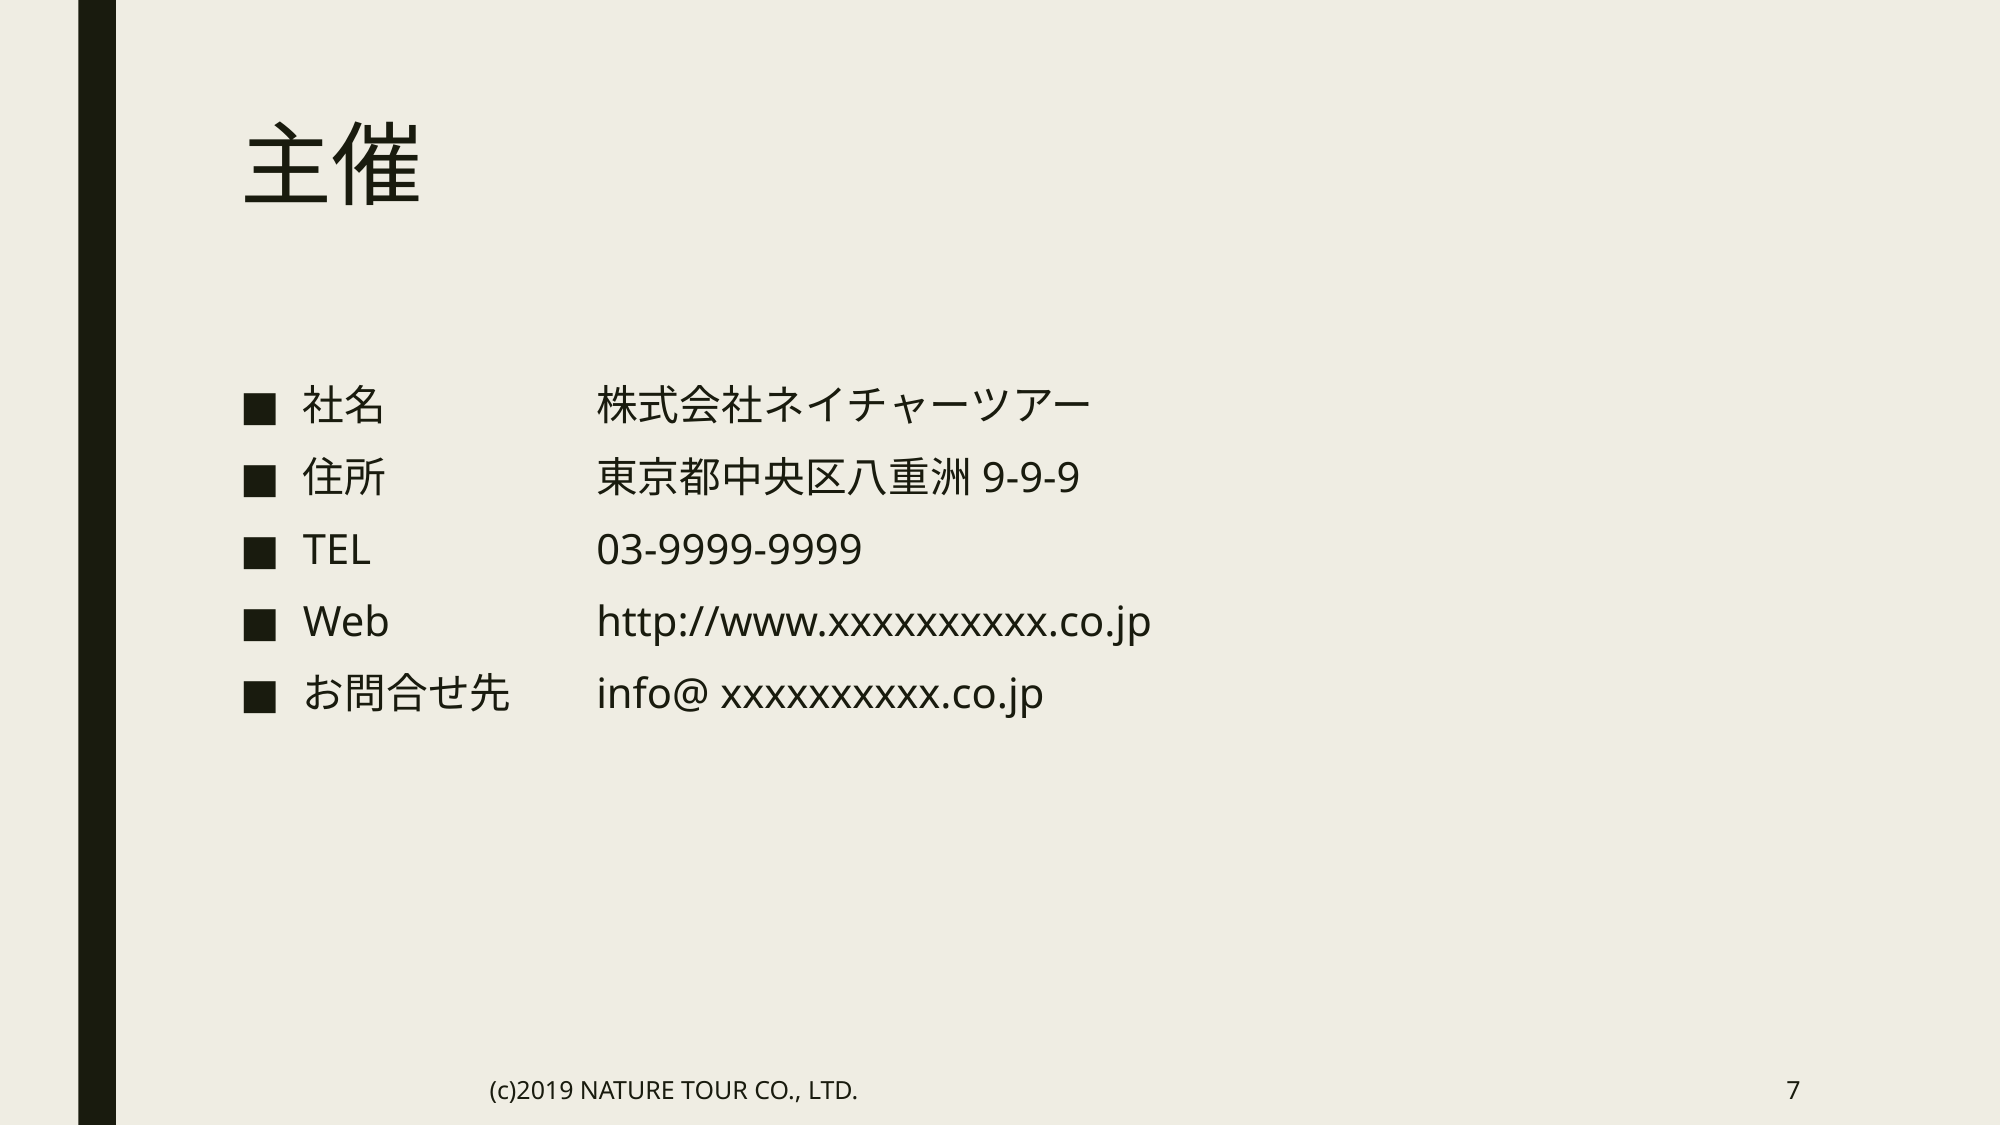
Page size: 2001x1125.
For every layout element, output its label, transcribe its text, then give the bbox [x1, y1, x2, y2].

slide_number 7 [1553, 1058, 1816, 1125]
list 社名 株式会社ネイチャーツアー 住所 東京都中央区八重洲9-9-9 TEL 03-9999-9999 Web http://www.xxxxxxxxxx.co.jp お問合せ先 info@ xxxxxxxxxx.co.jp [225, 375, 1800, 963]
title 主催 [225, 112, 1800, 357]
footer (c)2019 NATURE TOUR CO., LTD. [474, 1058, 1505, 1125]
